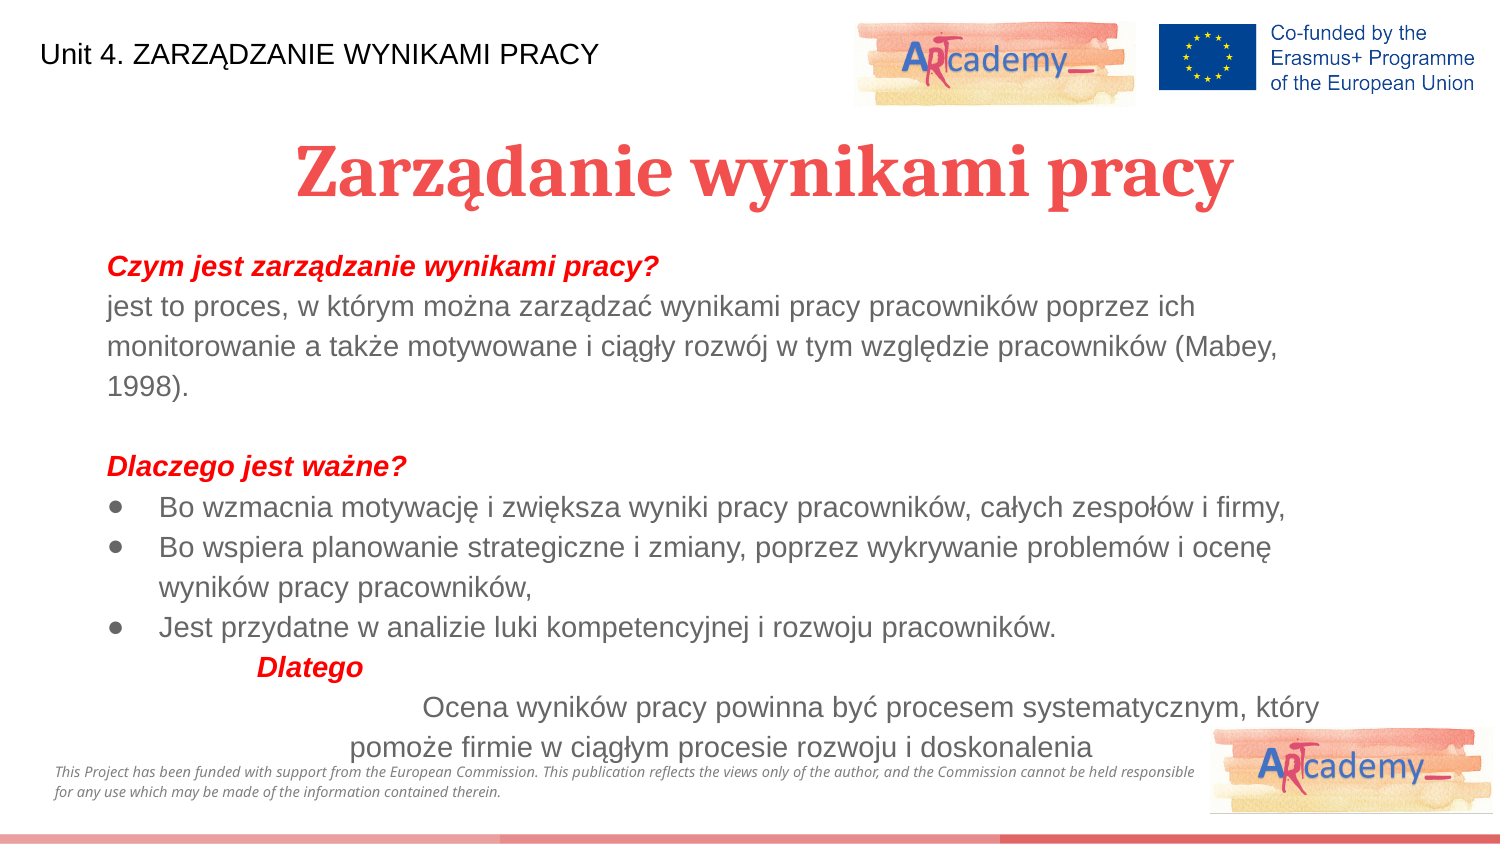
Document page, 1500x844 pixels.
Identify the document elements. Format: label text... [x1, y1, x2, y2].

list Czym jest zarządzanie wynikami pracy? jest to proces, w którym można zarządzać wynikami pracy pracowników poprzez ich monitorowanie a także motywowane i ciągły rozwój w tym względzie pracowników (Mabey, 1998). Dlaczego jest ważne? Bo wzmacnia motywację i zwiększa wyniki pracy pracowników, całych zespołów i firmy, Bo wspiera planowanie strategiczne i zmiany, poprzez wykrywanie problemów i ocenę wyników pracy pracowników, Jest przydatne w analizie luki kompetencyjnej i rozwoju pracowników. Dlatego Ocena wyników pracy powinna być procesem systematycznym, który pomoże firmie w ciągłym procesie rozwoju i doskonalenia [68, 226, 1352, 543]
title Zarządanie wynikami pracy [180, 53, 1352, 226]
text_box Unit 4. ZARZĄDZANIE WYNIKAMI PRACY [25, 28, 849, 78]
picture [1210, 709, 1493, 844]
picture [1158, 24, 1474, 94]
text_box This Project has been funded with support from the European Commission. This publication reflects the views only of the author, and the Commission cannot be held responsible for any use which may be made of the information contained therein. [39, 754, 1205, 799]
picture [854, 2, 1137, 138]
